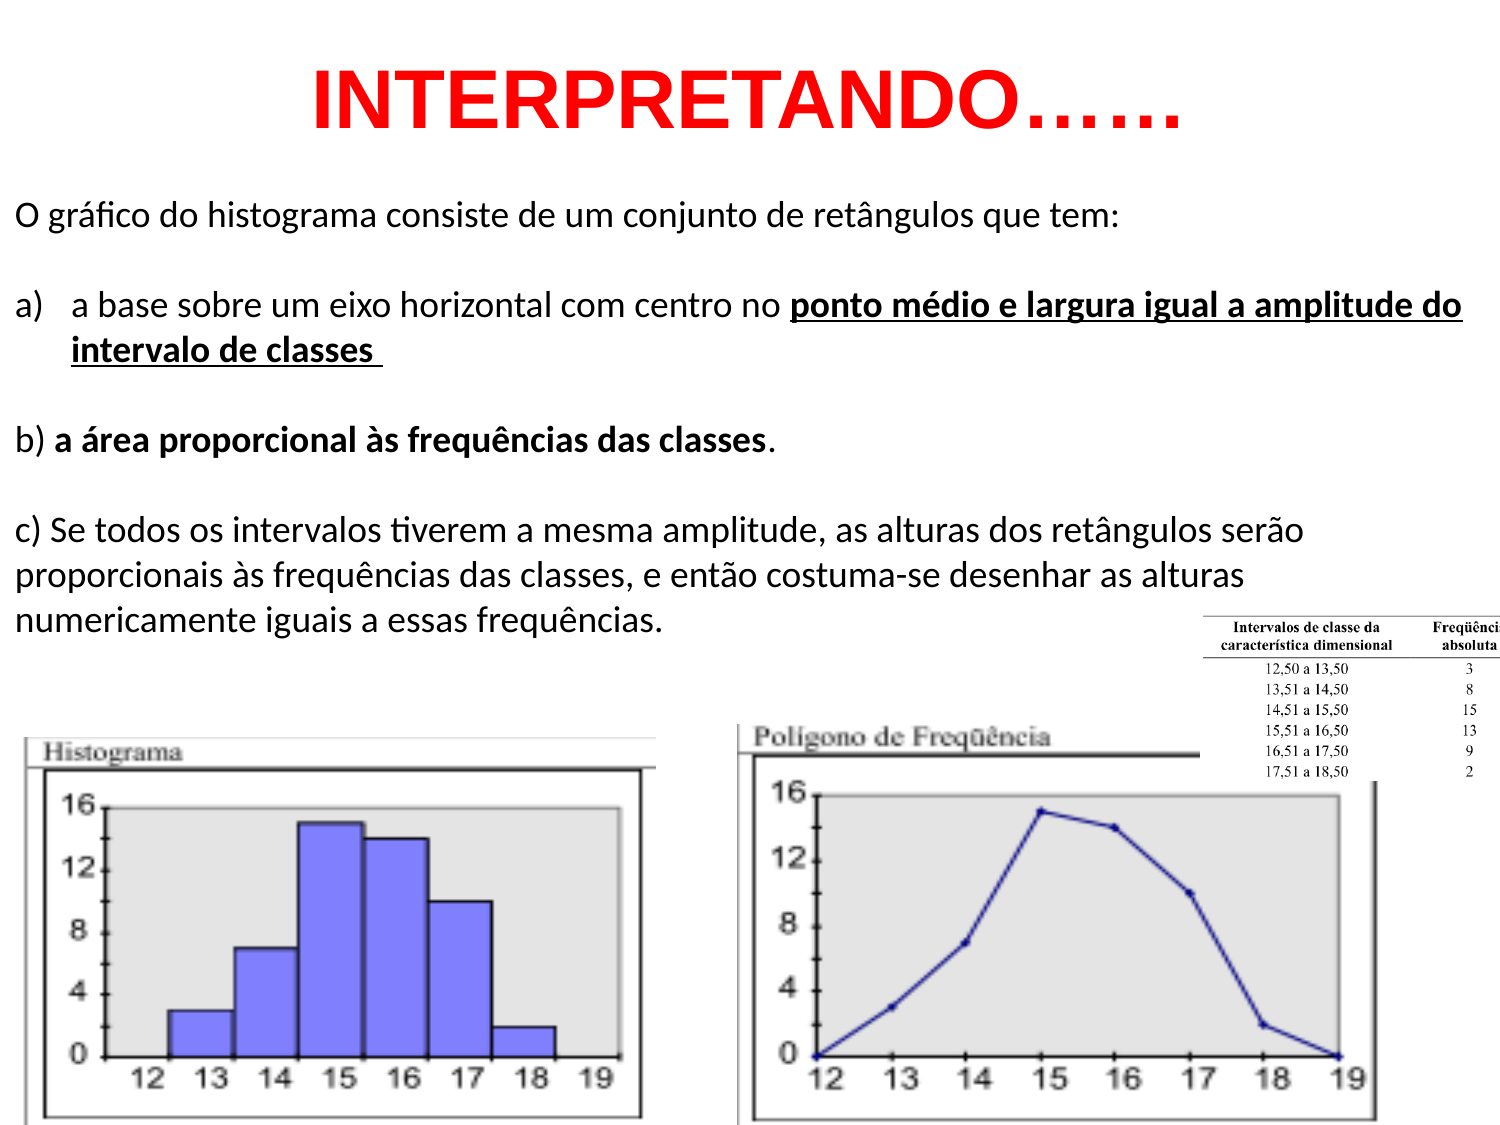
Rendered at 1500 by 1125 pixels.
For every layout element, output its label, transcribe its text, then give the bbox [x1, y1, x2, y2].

picture [737, 612, 1500, 1125]
text_box INTERPRETANDO…… O gráfico do histograma consiste de um conjunto de retângulos que tem: a base sobre um eixo horizontal com centro no ponto médio e largura igual a amplitude do intervalo de classes b) a área proporcional às frequências das classes. c) Se todos os intervalos tiverem a mesma amplitude, as alturas dos retângulos serão proporcionais às frequências das classes, e então costuma-se desenhar as alturas numericamente iguais a essas frequências. [0, 37, 1500, 693]
picture [0, 737, 657, 1125]
